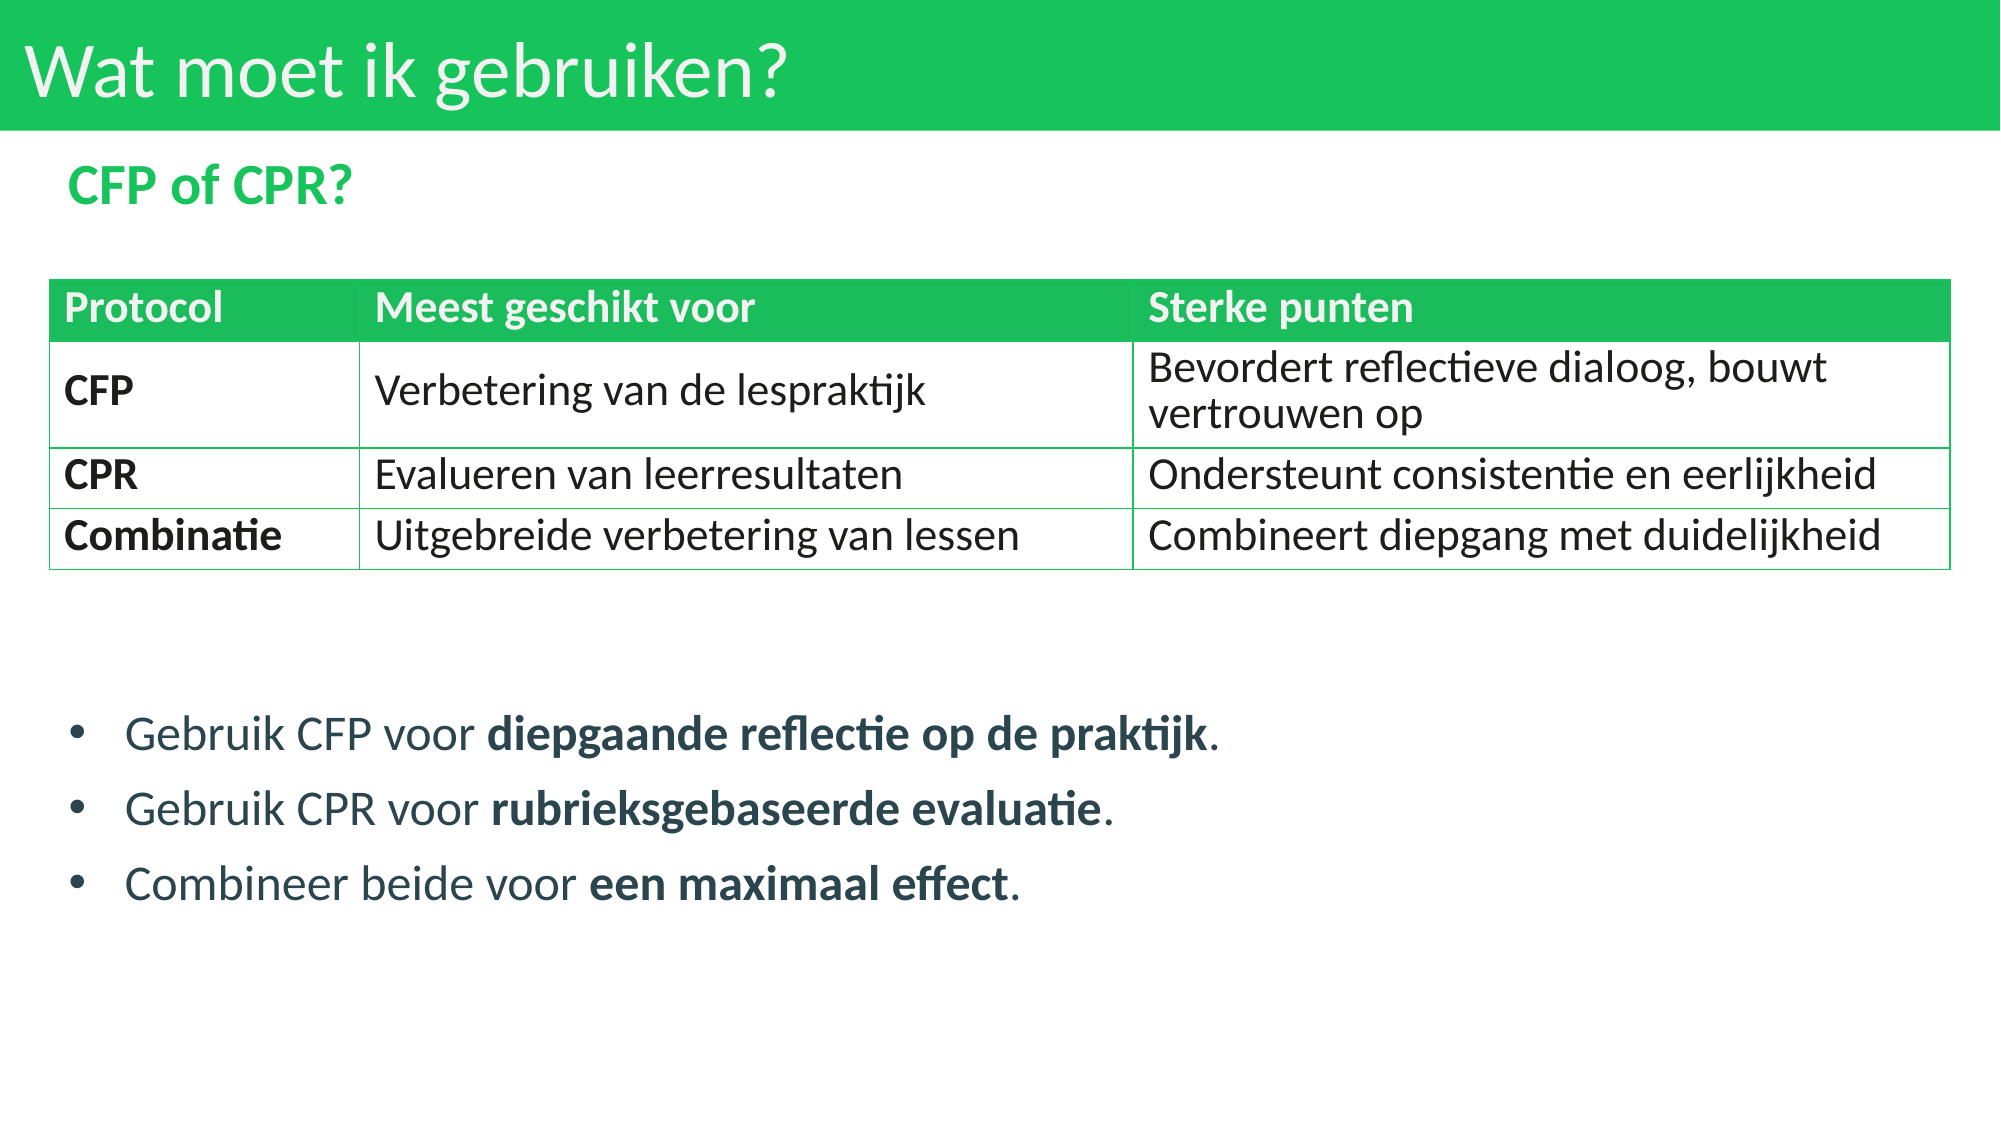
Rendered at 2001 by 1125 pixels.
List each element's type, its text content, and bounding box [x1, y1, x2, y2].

table_header Protocol [50, 281, 359, 340]
table_header Meest geschikt voor [360, 281, 1132, 340]
table_header Sterke punten [1134, 281, 1949, 340]
table_cell Uitgebreide verbetering van lessen [360, 509, 1132, 569]
table_cell Bevordert reflectieve dialoog, bouwt vertrouwen op [1134, 342, 1949, 447]
table_cell Combinatie [50, 509, 359, 569]
table_cell CPR [50, 449, 359, 508]
table_cell Ondersteunt consistentie en eerlijkheid [1134, 449, 1949, 508]
list Gebruik CFP voor diepgaande reflectie op de praktijk. Gebruik CPR voor rubrieksgebaseerde evaluatie. Combineer beide voor een maximaal effect. [16, 699, 1976, 1108]
title Wat moet ik gebruiken? [16, 13, 1976, 131]
table_cell CFP [50, 342, 359, 447]
table_cell Verbetering van de lespraktijk [360, 342, 1132, 447]
table_cell Evalueren van leerresultaten [360, 449, 1132, 508]
list CFP of CPR? [16, 140, 1976, 231]
table_cell Combineert diepgang met duidelijkheid [1134, 509, 1949, 569]
